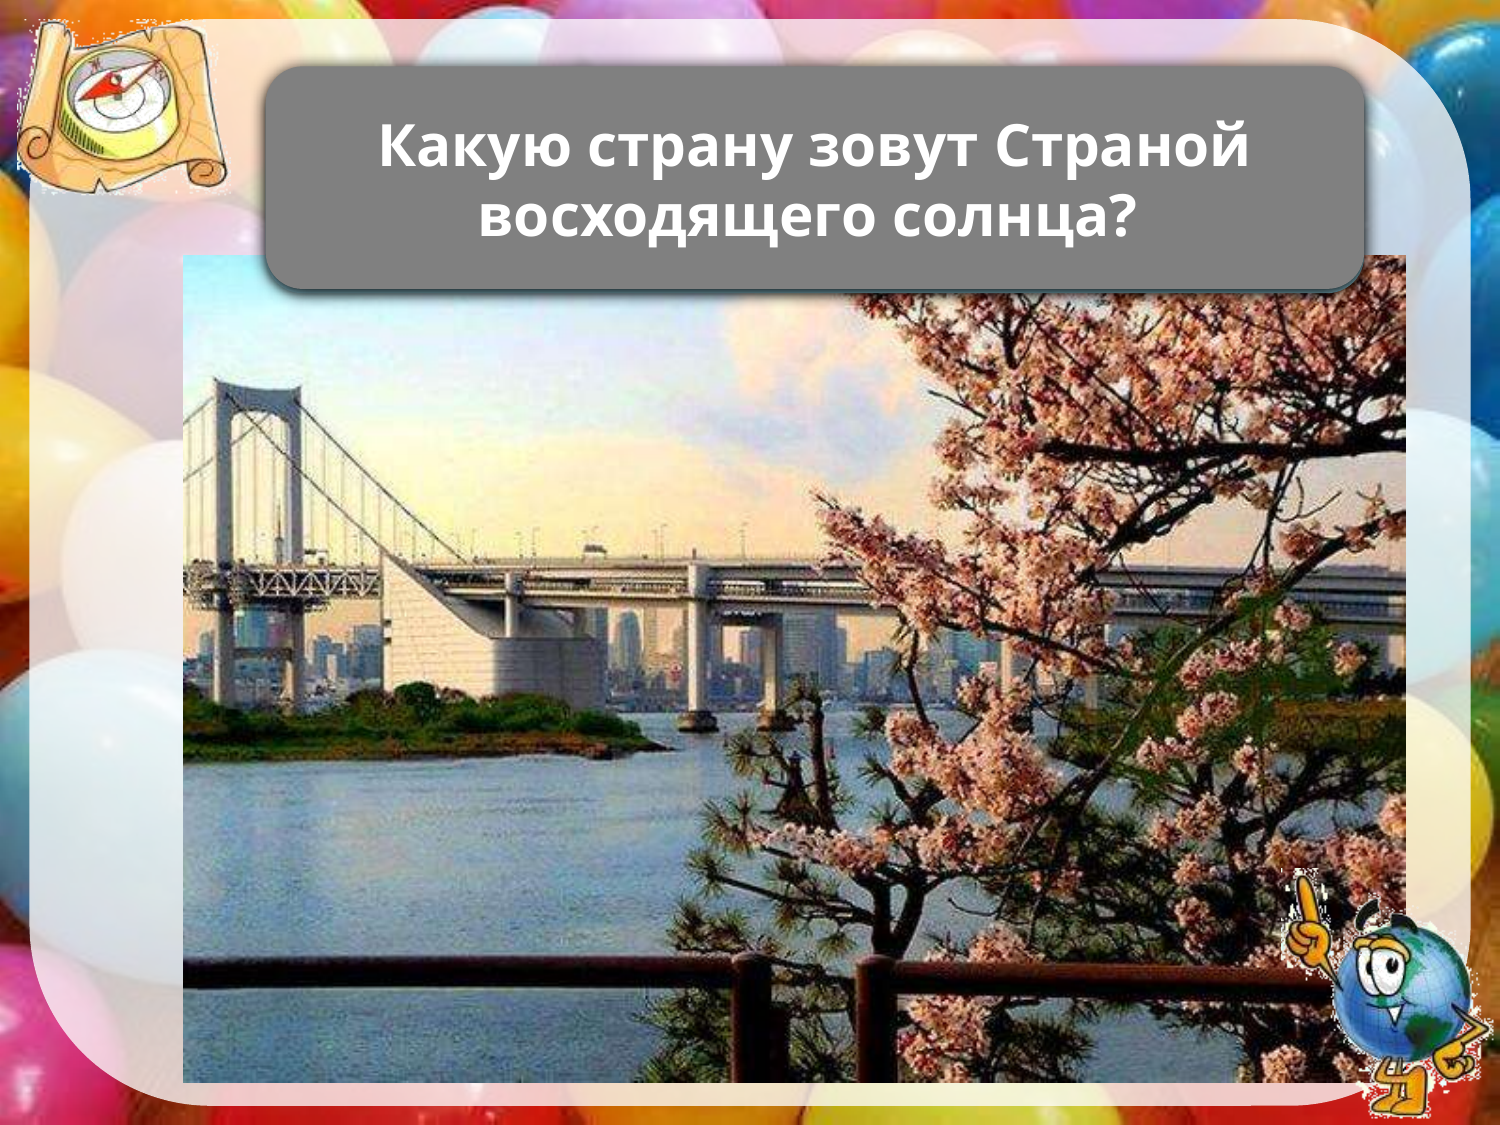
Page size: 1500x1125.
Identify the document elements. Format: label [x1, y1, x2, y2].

text_box [1281, 868, 1500, 1125]
picture [183, 255, 1406, 1083]
text_box [17, 18, 231, 197]
text_box [263, 64, 1367, 252]
picture [0, 0, 1500, 1125]
